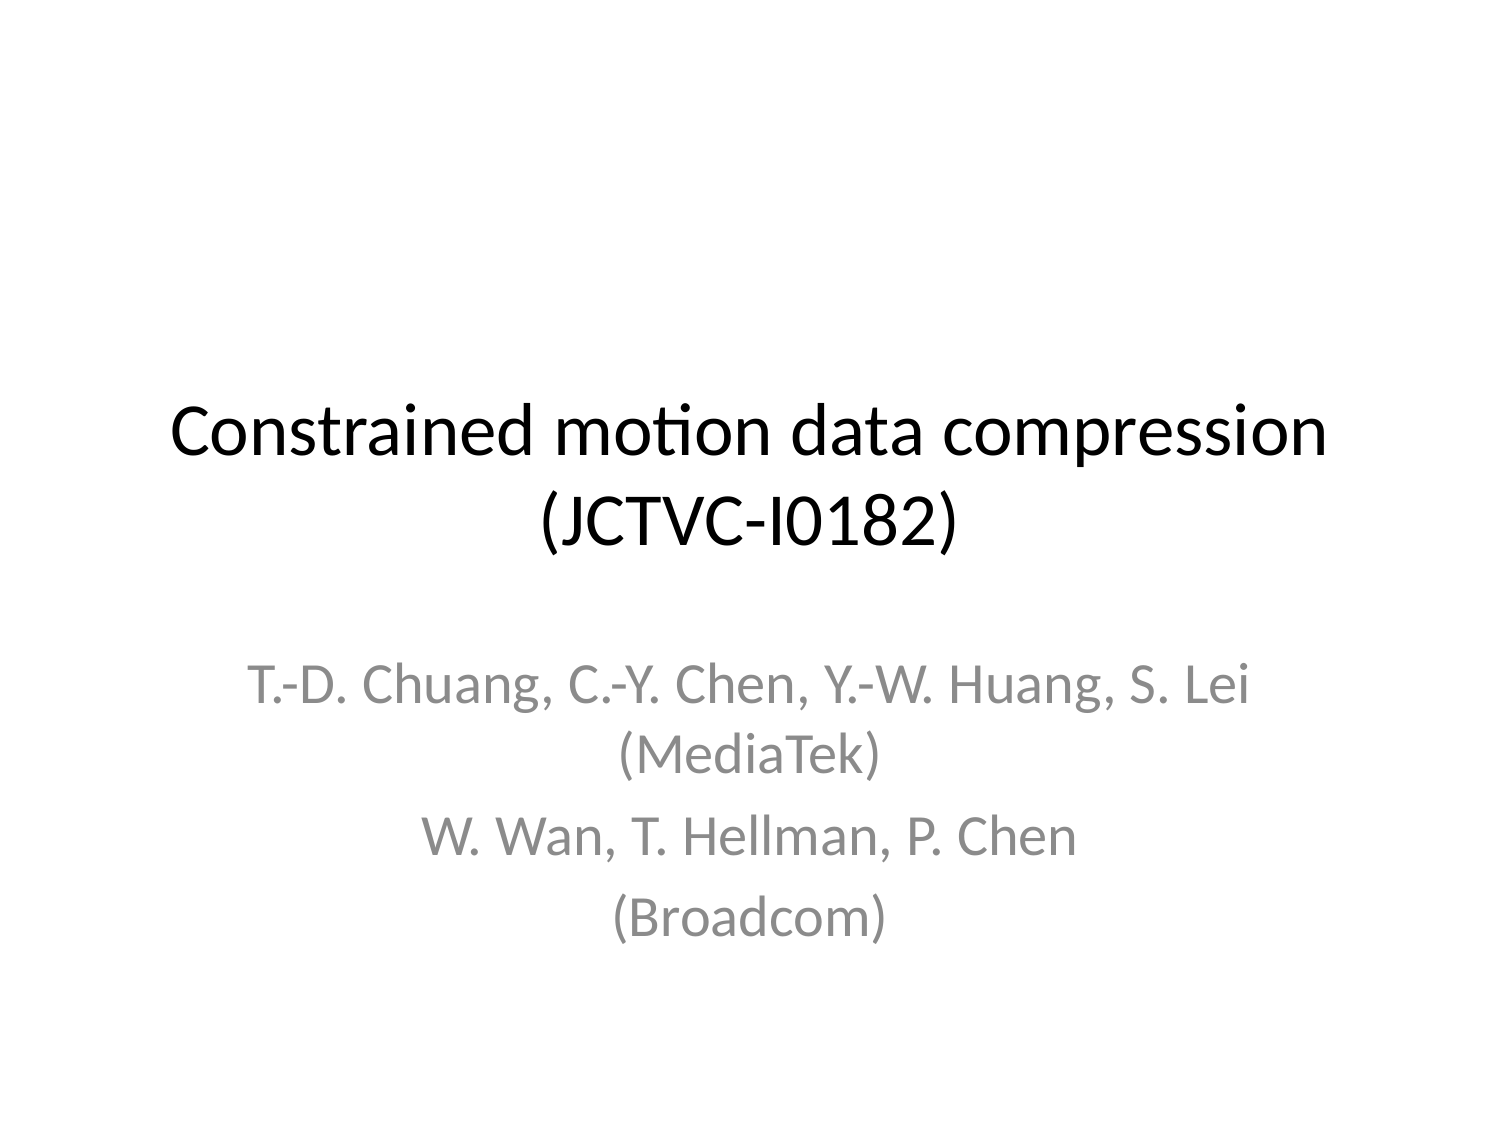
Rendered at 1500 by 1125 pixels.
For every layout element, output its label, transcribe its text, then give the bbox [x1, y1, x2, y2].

title Constrained motion data compression (JCTVC-I0182) [112, 349, 1388, 591]
subtitle T.-D. Chuang, C.-Y. Chen, Y.-W. Huang, S. Lei (MediaTek) W. Wan, T. Hellman, P. Chen (Broadcom) [225, 637, 1275, 1013]
